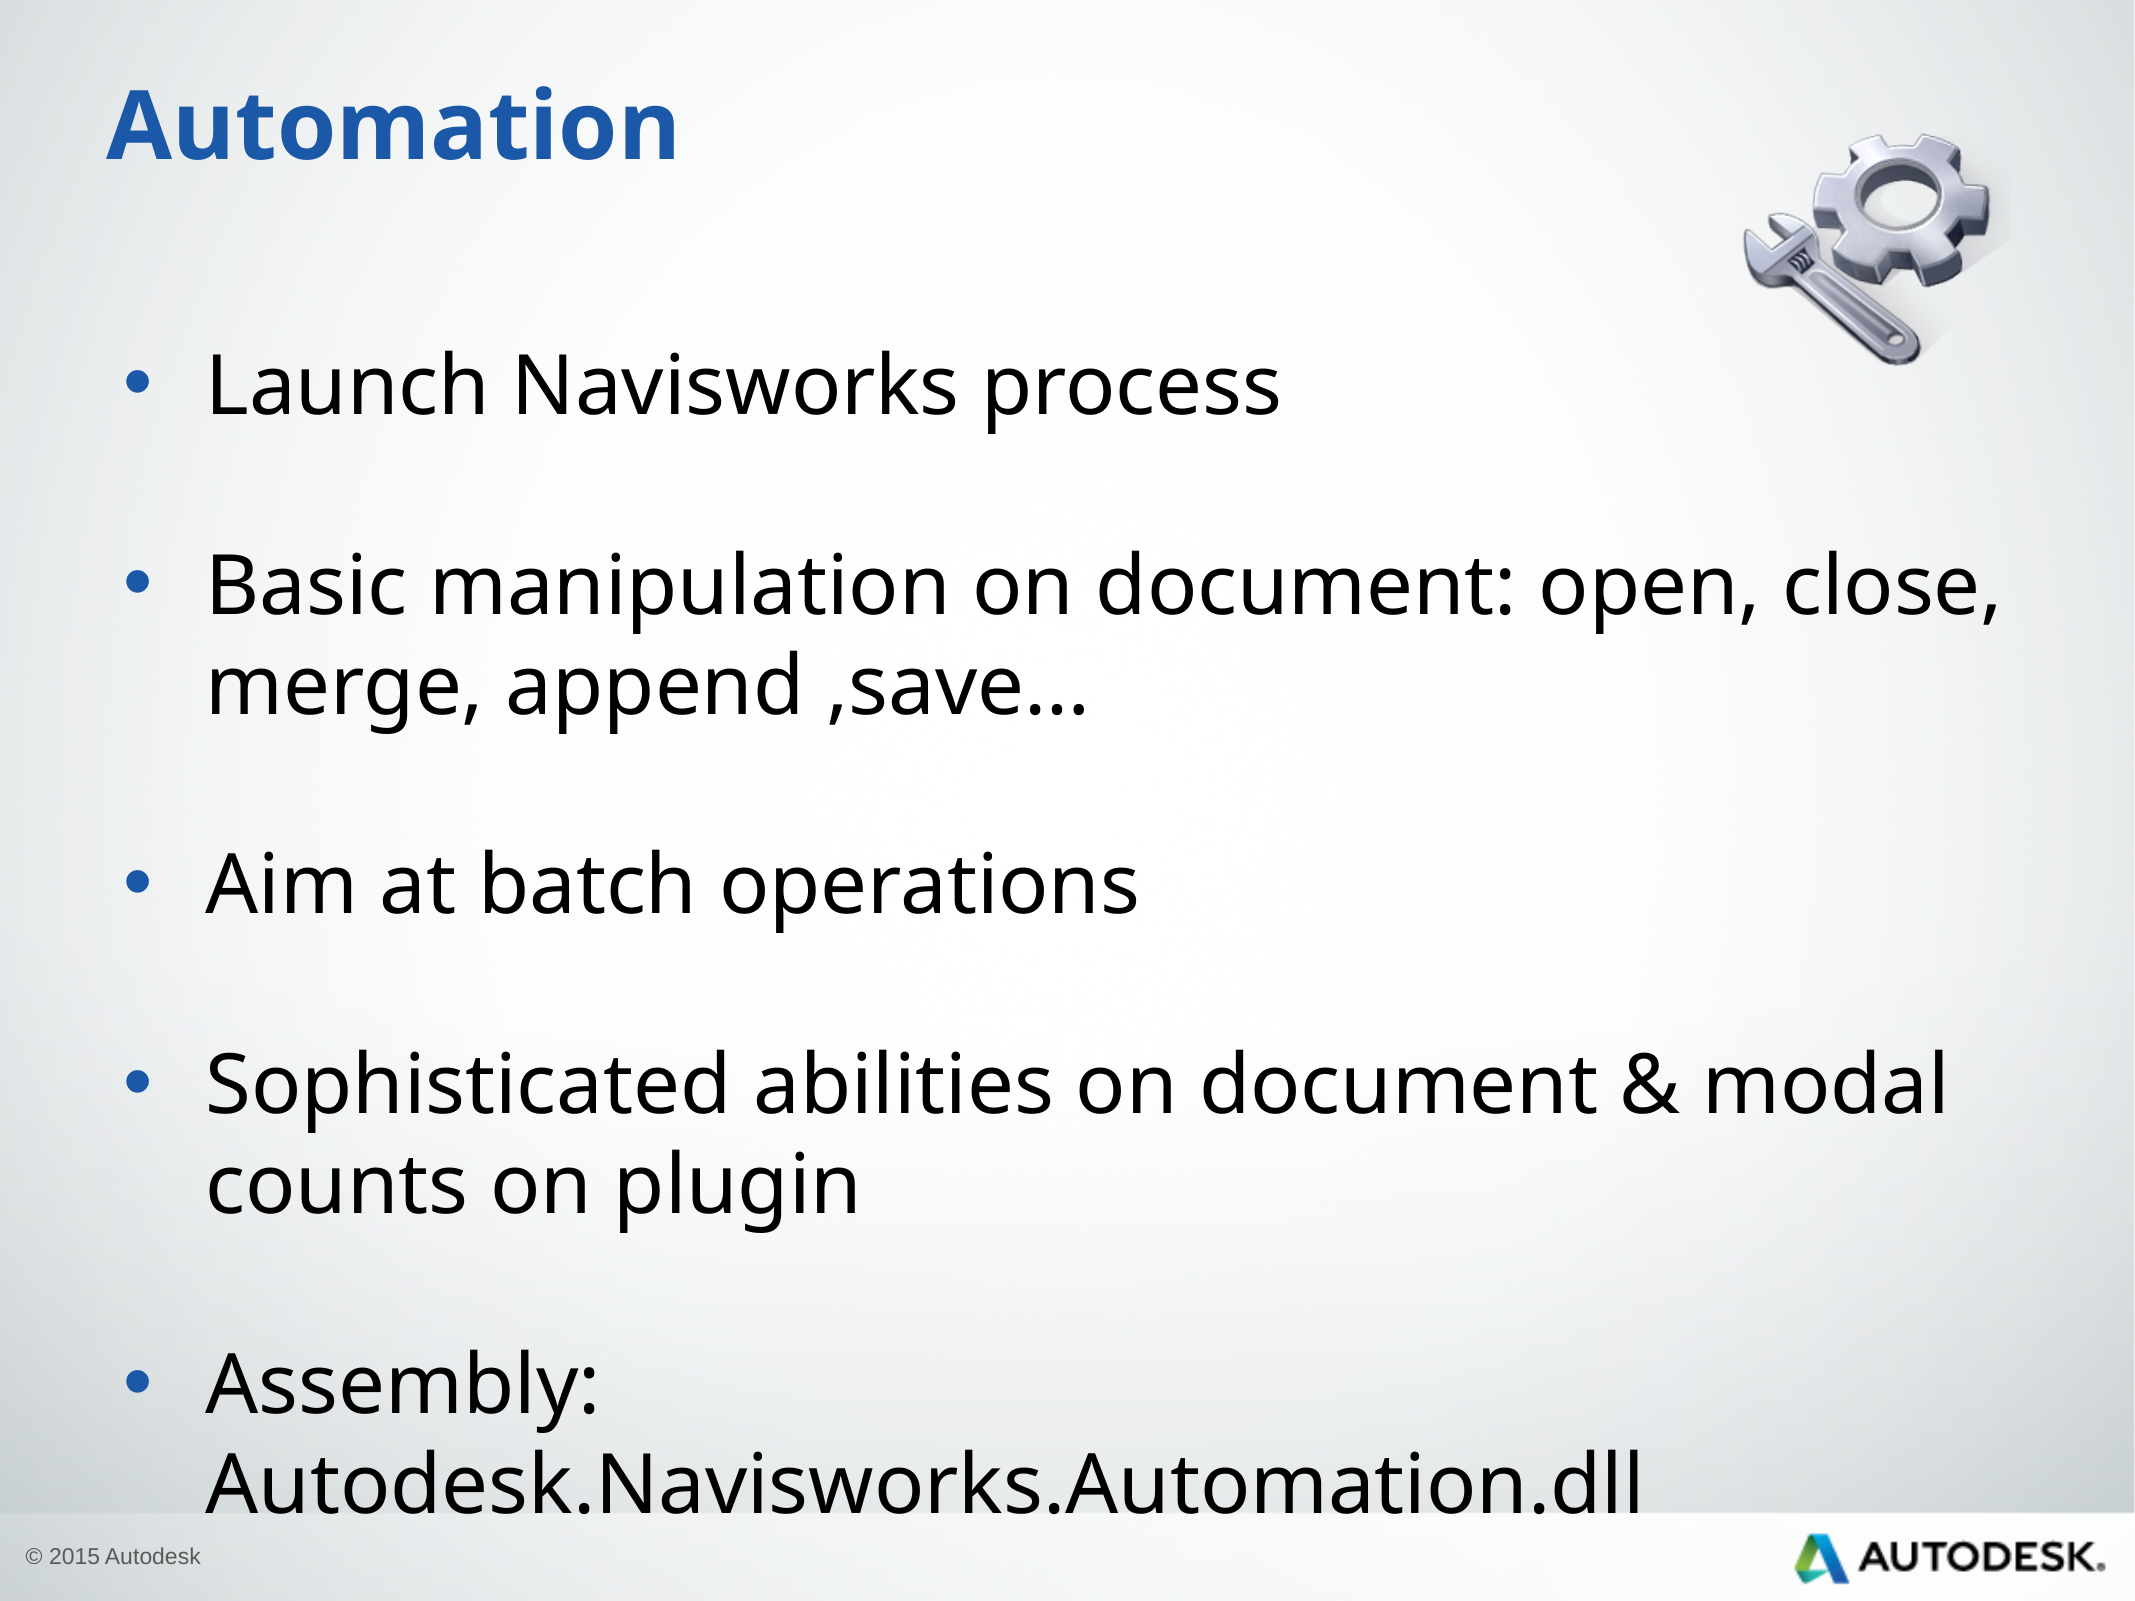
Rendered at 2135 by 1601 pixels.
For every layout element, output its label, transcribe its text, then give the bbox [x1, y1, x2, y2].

title Automation [106, 64, 2028, 331]
picture [0, 0, 2135, 1601]
list Launch Navisworks process Basic manipulation on document: open, close, merge, append ,save… Aim at batch operations Sophisticated abilities on document & modal counts on plugin Assembly: Autodesk.Navisworks.Automation.dll [106, 331, 2028, 1444]
